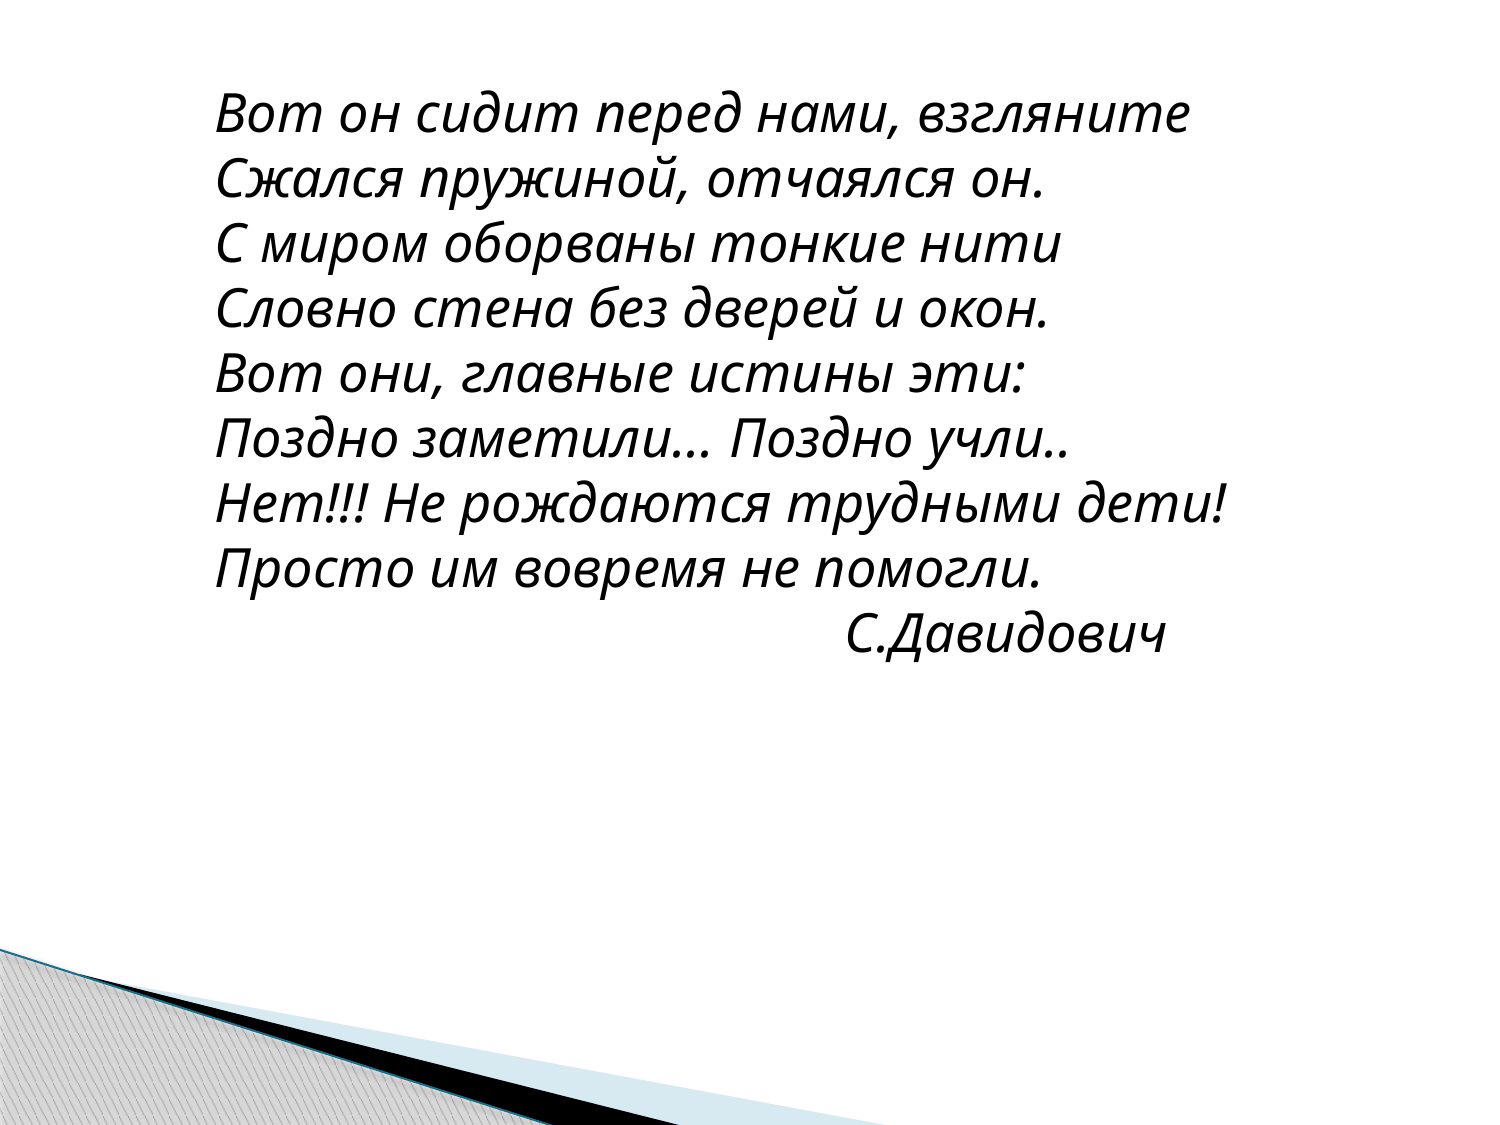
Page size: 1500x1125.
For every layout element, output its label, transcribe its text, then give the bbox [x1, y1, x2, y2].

title Вот он сидит перед нами, взгляните Сжался пружиной, отчаялся он. С миром оборваны тонкие нити Словно стена без дверей и окон. Вот они, главные истины эти: Поздно заметили... Поздно учли.. Нет!!! Не рождаются трудными дети! Просто им вовремя не помогли. С.Давидович [199, 70, 1475, 737]
